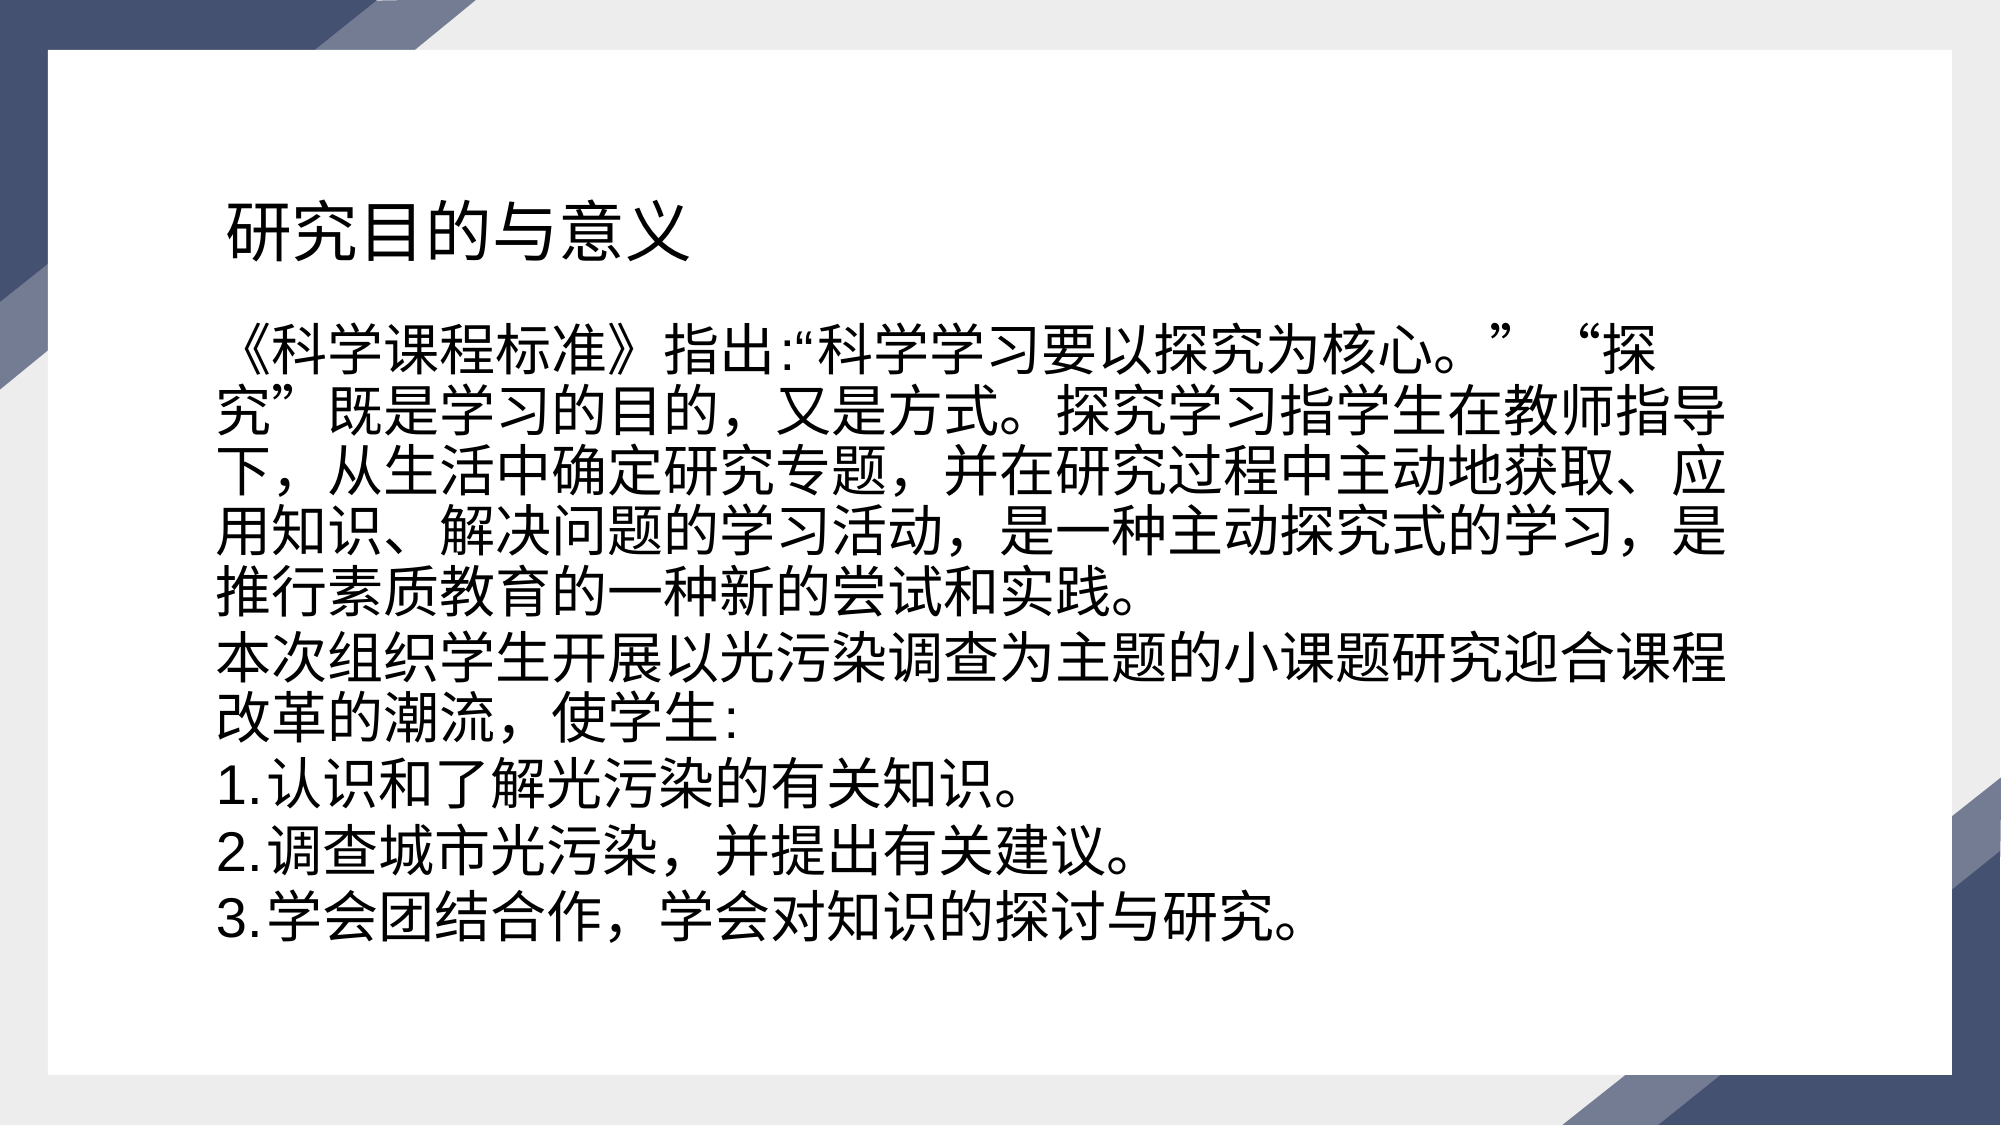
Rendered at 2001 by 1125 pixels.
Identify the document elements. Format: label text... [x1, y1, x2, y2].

list 《科学课程标准》指出:“科学学习要以探究为核心。”“探究”既是学习的目的，又是方式。探究学习指学生在教师指导下，从生活中确定研究专题，并在研究过程中主动地获取、应用知识、解决问题的学习活动，是一种主动探究式的学习，是推行素质教育的一种新的尝试和实践。 本次组织学生开展以光污染调查为主题的小课题研究迎合课程改革的潮流，使学生: 1.认识和了解光污染的有关知识。 2.调查城市光污染，并提出有关建议。 3.学会团结合作，学会对知识的探讨与研究。 [200, 314, 1780, 959]
title 研究目的与意义 [210, 175, 1790, 295]
